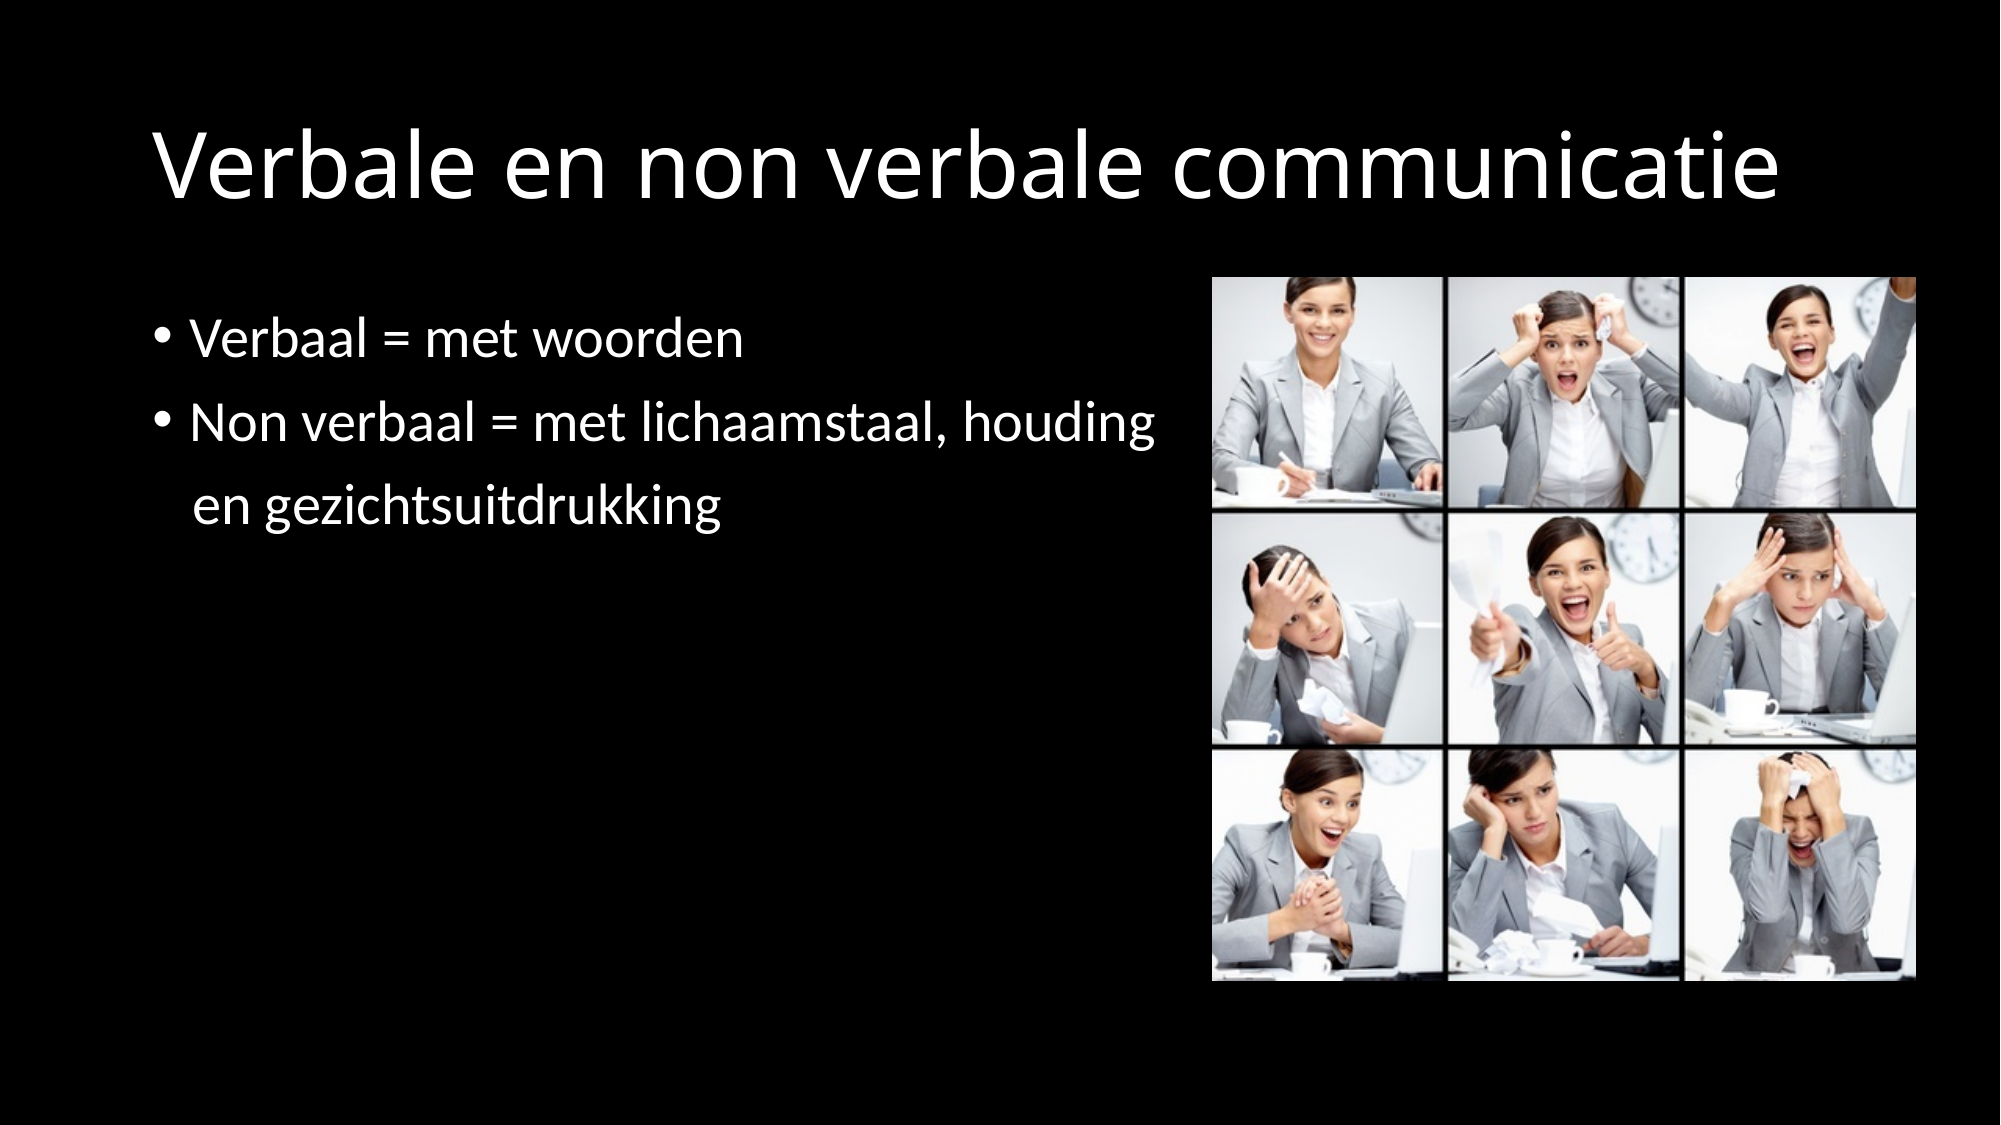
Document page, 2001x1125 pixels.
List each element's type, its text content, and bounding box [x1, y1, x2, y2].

picture [1212, 277, 1916, 981]
title Verbale en non verbale communicatie [137, 59, 1863, 278]
list Verbaal = met woorden Non verbaal = met lichaamstaal, houding en gezichtsuitdrukking [137, 299, 1863, 1014]
